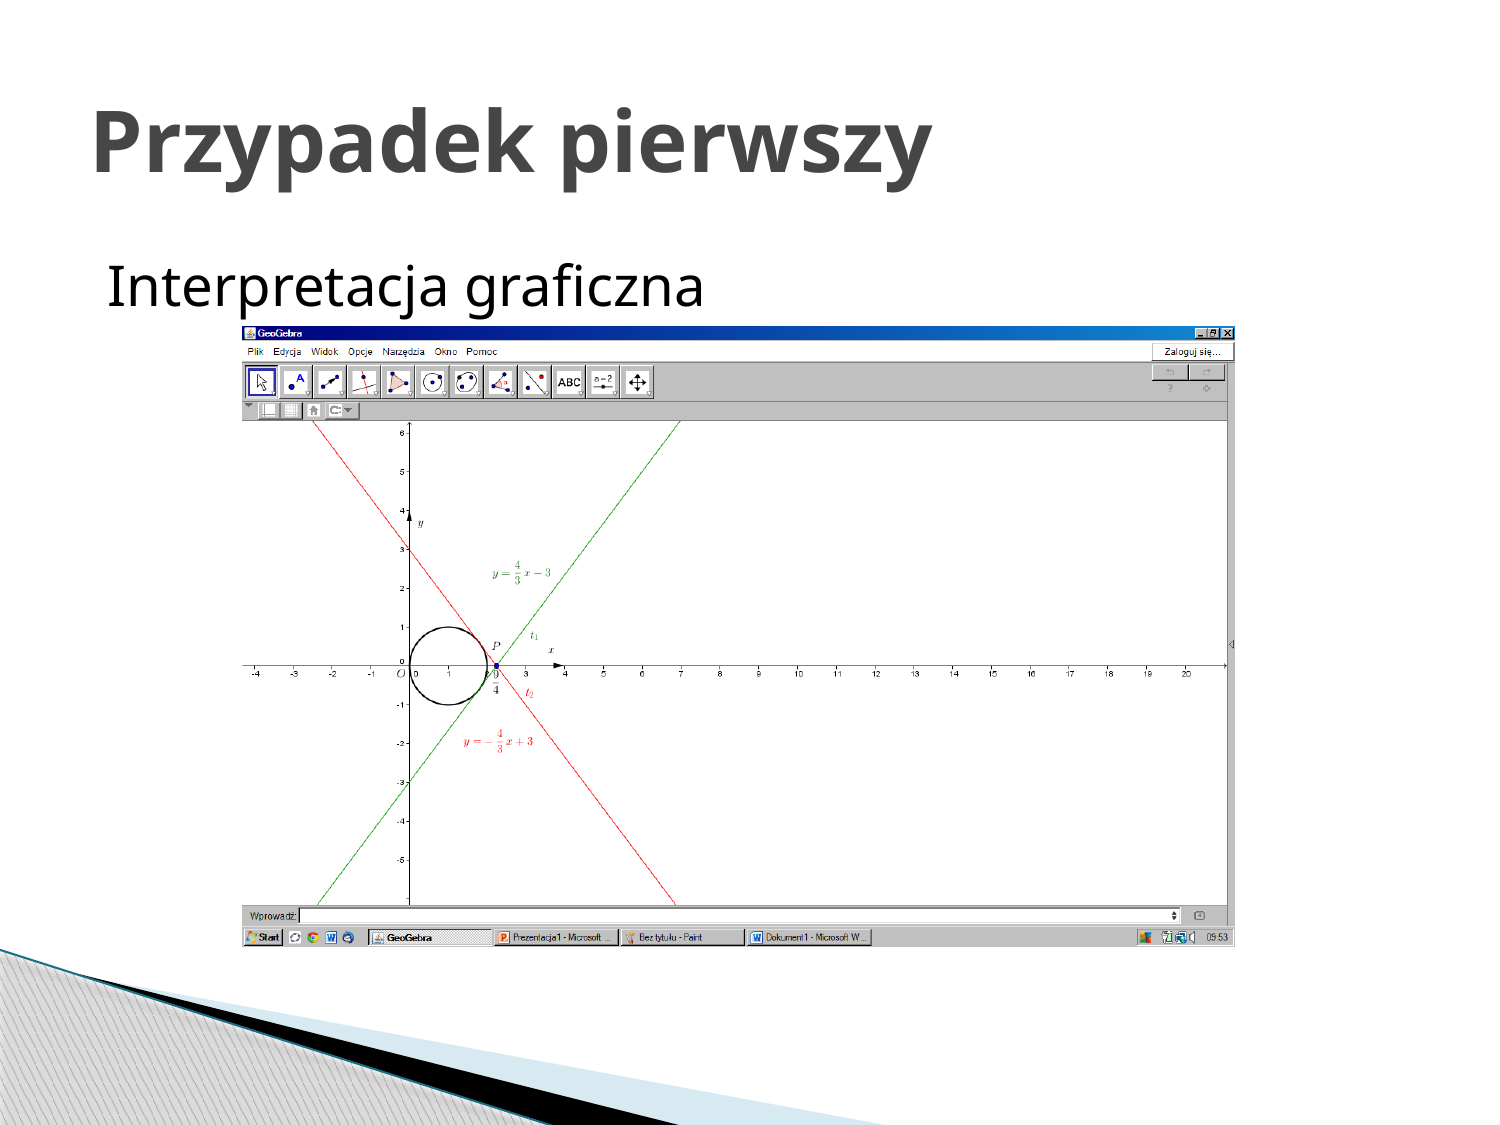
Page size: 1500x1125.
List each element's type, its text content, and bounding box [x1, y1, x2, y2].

picture [241, 326, 1235, 947]
list Interpretacja graficzna [75, 243, 1425, 986]
title Przypadek pierwszy [75, 45, 1425, 233]
